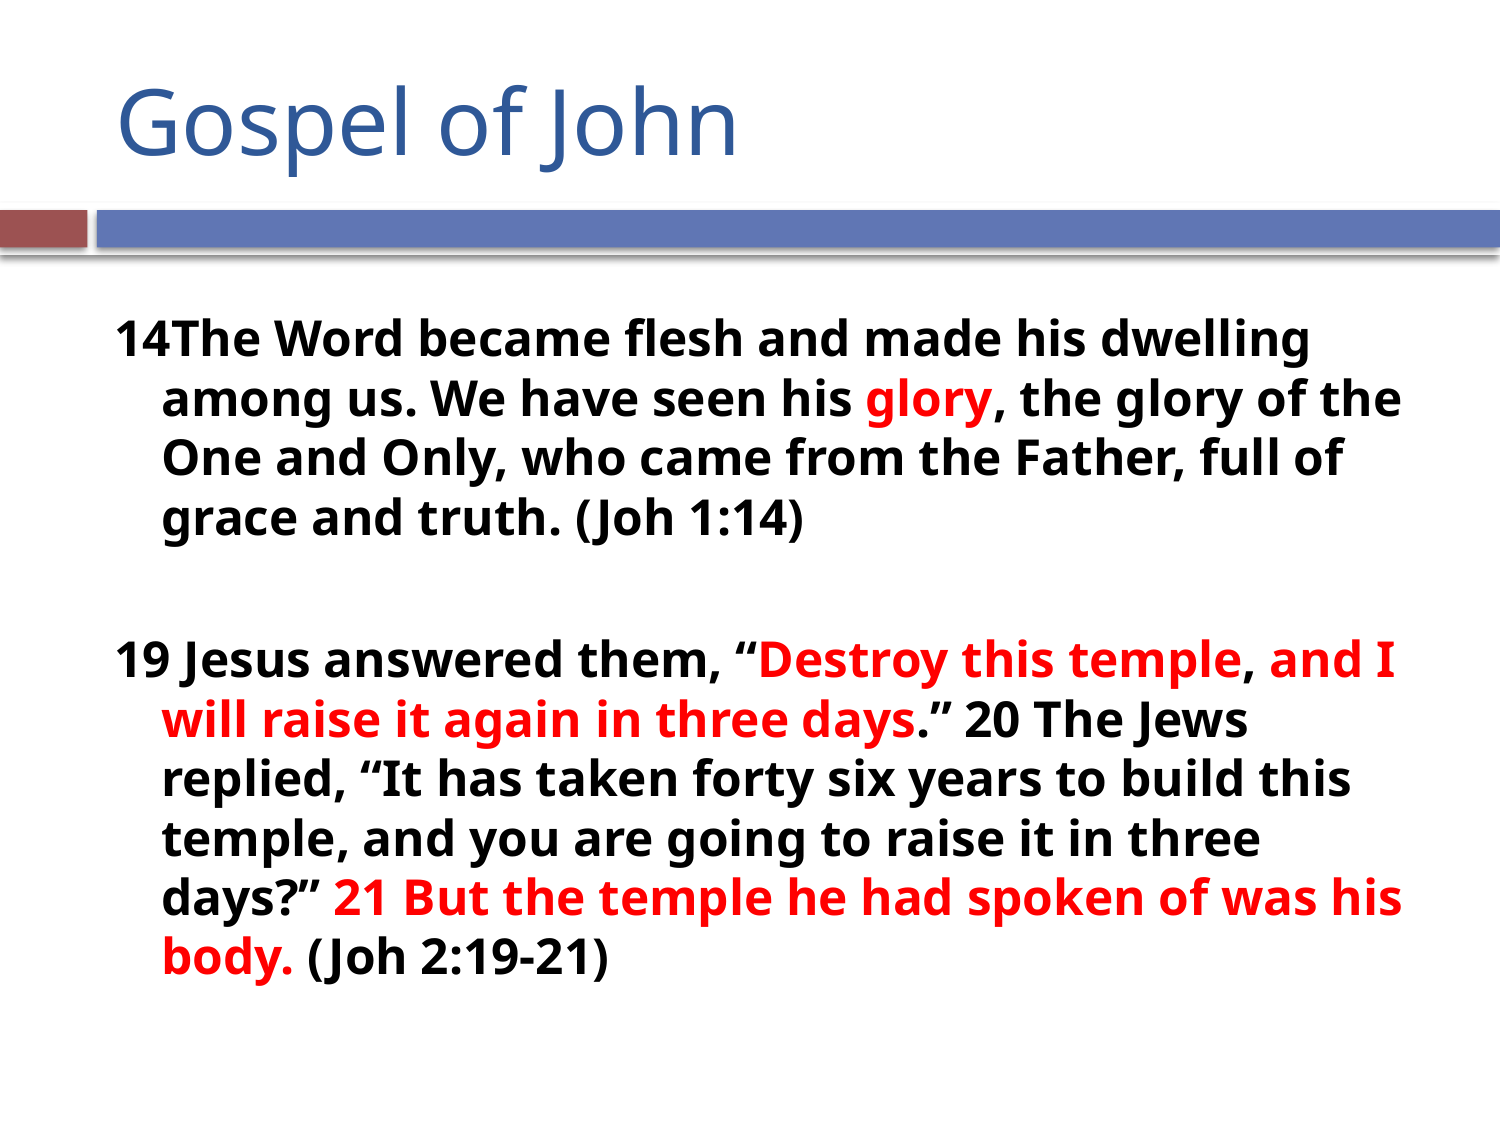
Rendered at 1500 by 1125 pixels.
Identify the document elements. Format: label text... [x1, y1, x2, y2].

title Gospel of John [100, 37, 1438, 200]
list 14The Word became flesh and made his dwelling among us. We have seen his glory, the glory of the One and Only, who came from the Father, full of grace and truth. (Joh 1:14) 19 Jesus answered them, “Destroy this temple, and I will raise it again in three days.” 20 The Jews replied, “It has taken forty six years to build this temple, and you are going to raise it in three days?” 21 But the temple he had spoken of was his body. (Joh 2:19-21) [99, 299, 1438, 1000]
